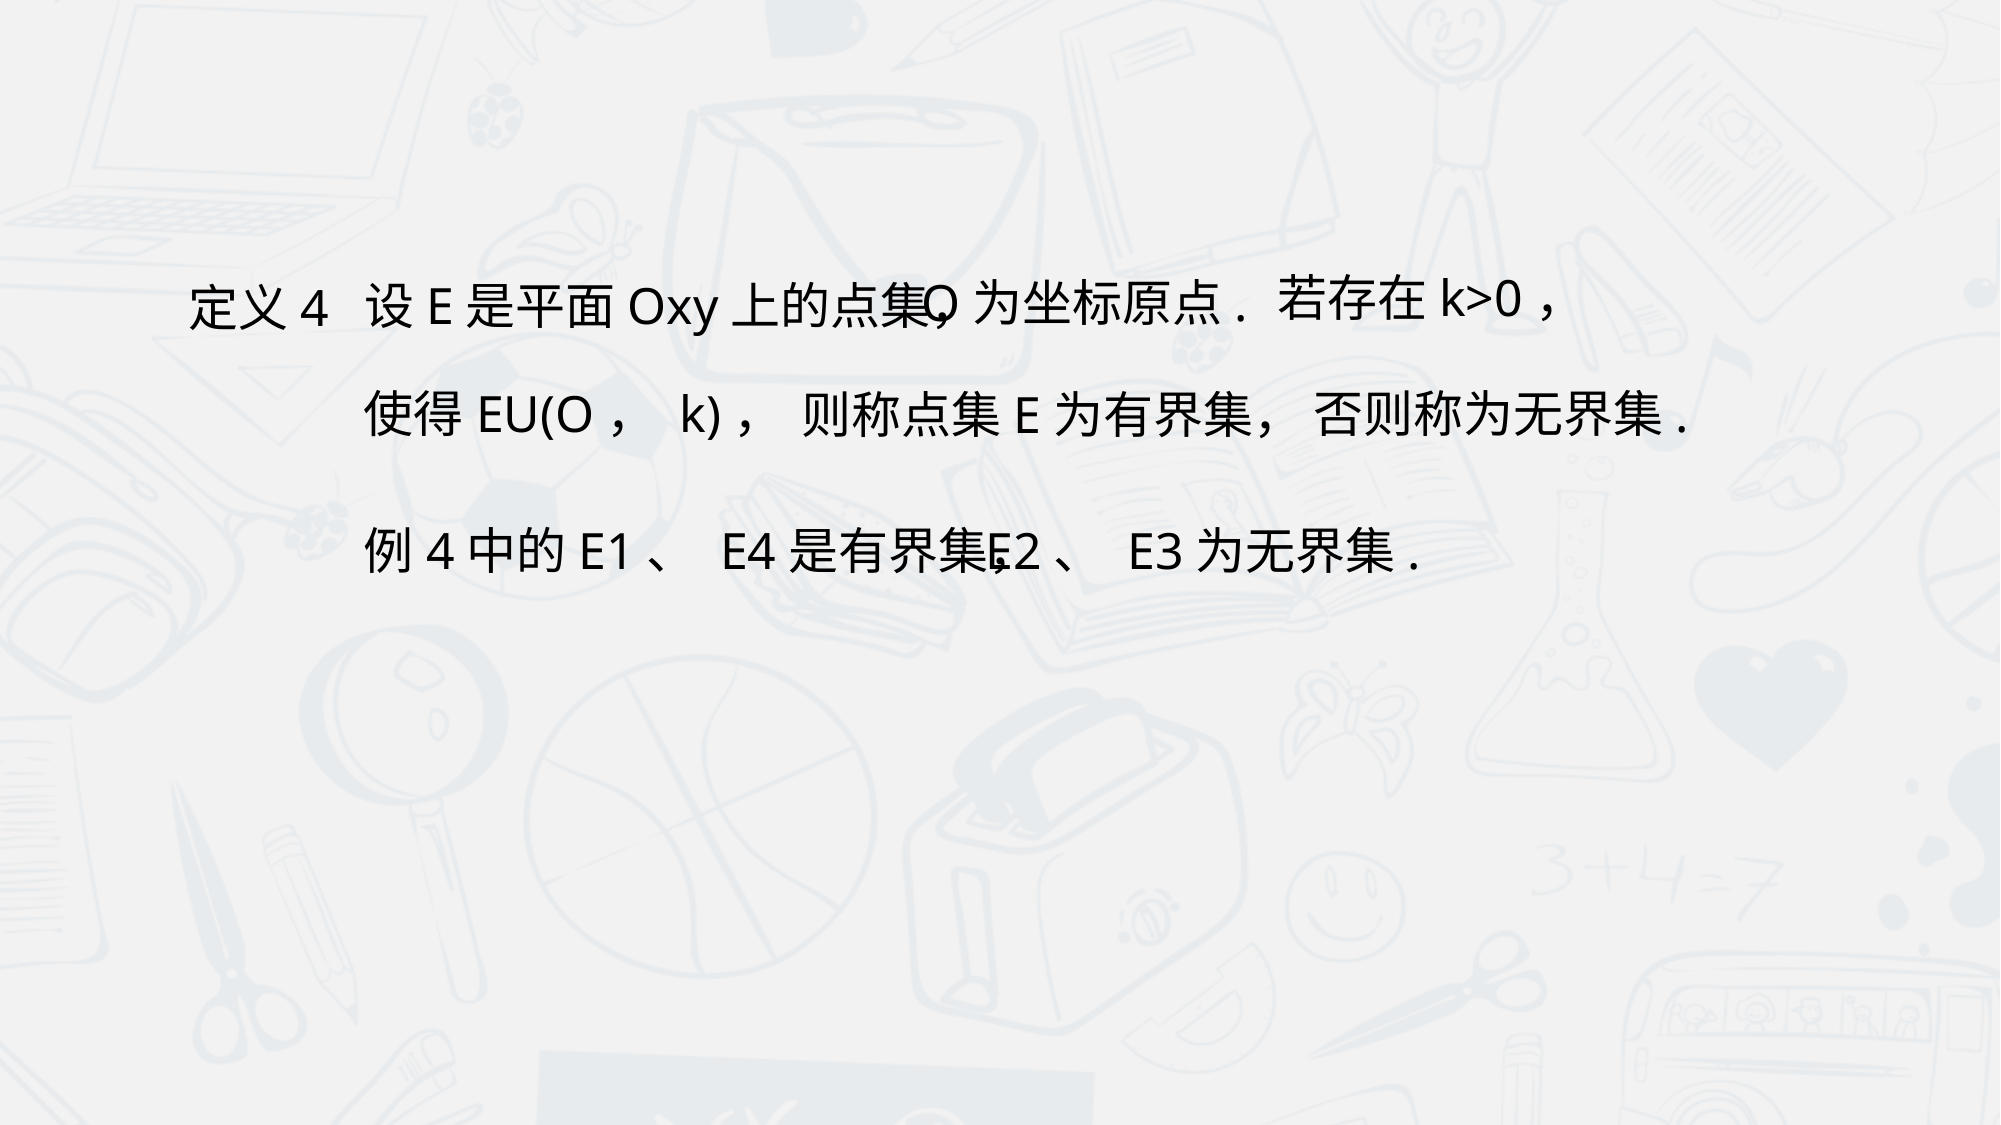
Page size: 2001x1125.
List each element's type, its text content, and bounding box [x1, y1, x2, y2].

text_box 例4中的E1、 E4是有界集， [305, 534, 927, 587]
text_box 则称点集E为有界集， [743, 398, 1255, 451]
text_box O为坐标原点. [862, 286, 2000, 339]
text_box 若存在k>0， [1218, 280, 2000, 334]
text_box 定义4 [129, 291, 1725, 344]
text_box E2、 E3为无界集. [927, 534, 2000, 587]
text_box 设E是平面Oxy上的点集， [305, 289, 1901, 342]
text_box 否则称为无界集. [1255, 397, 2000, 451]
